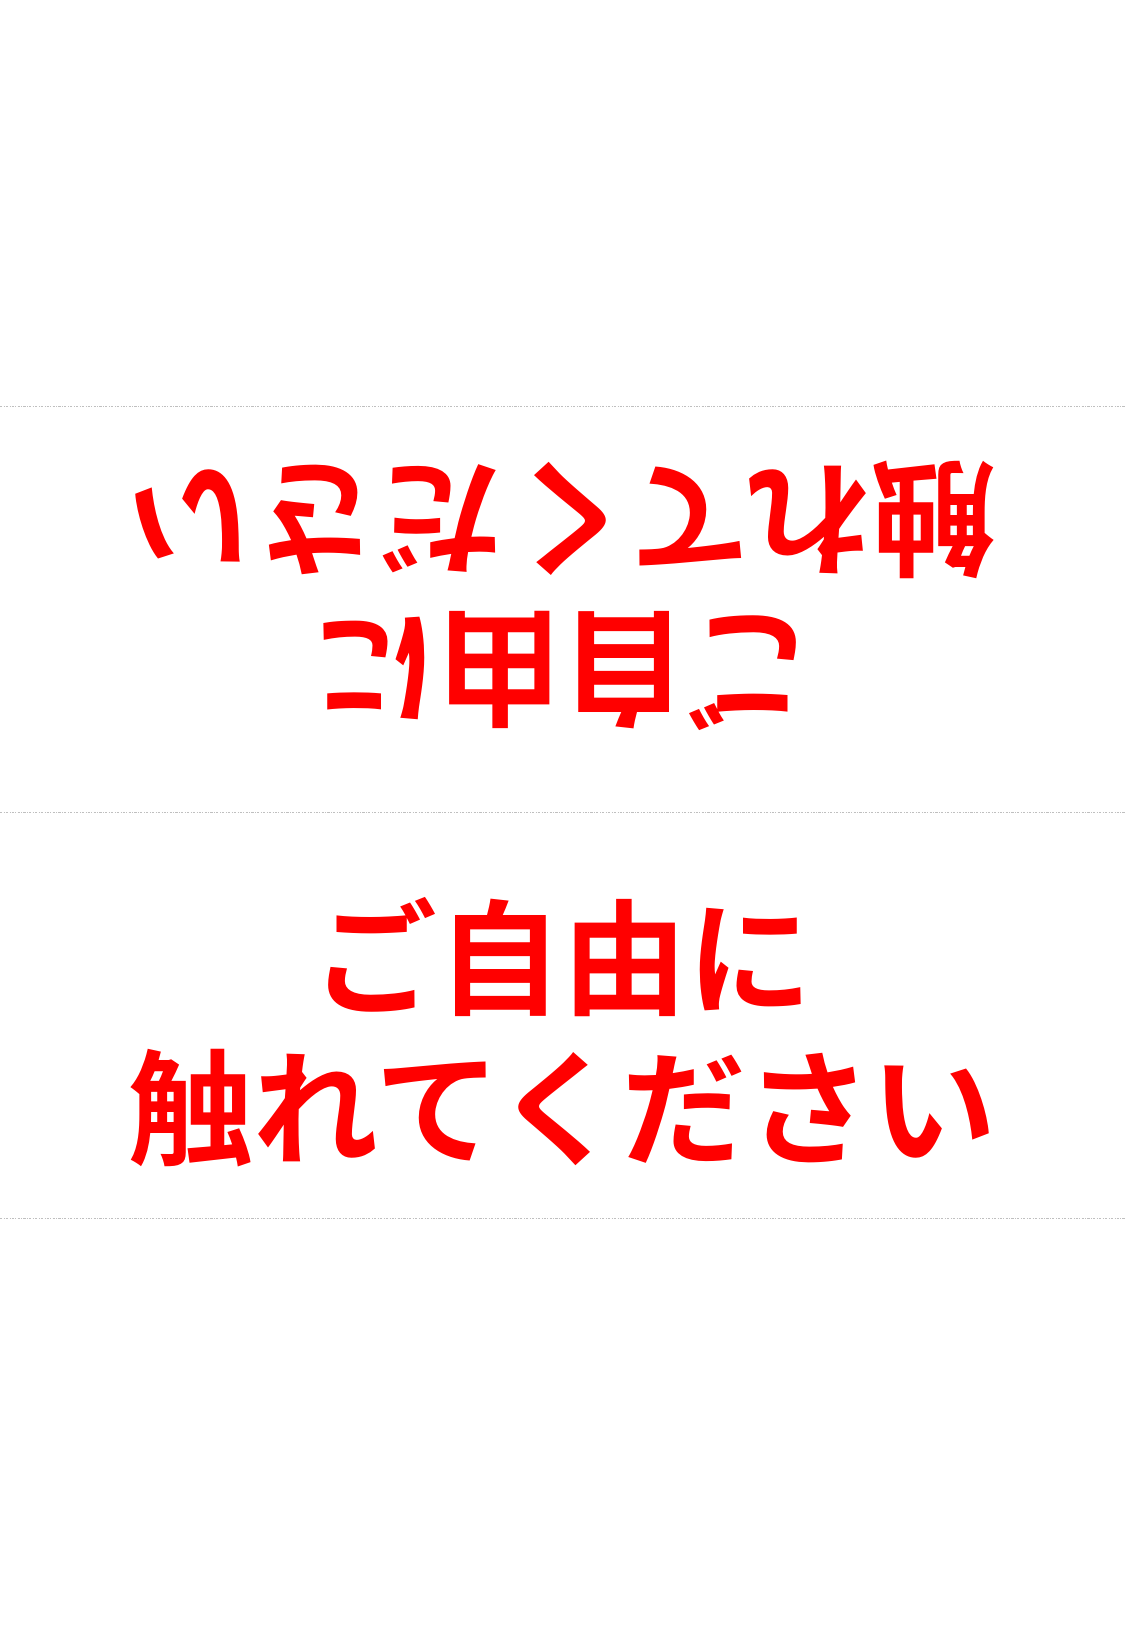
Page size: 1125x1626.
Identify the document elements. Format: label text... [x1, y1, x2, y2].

text_box ご自由に 触れてください [114, 439, 1012, 755]
text_box ご自由に 触れてください [113, 872, 1012, 1188]
